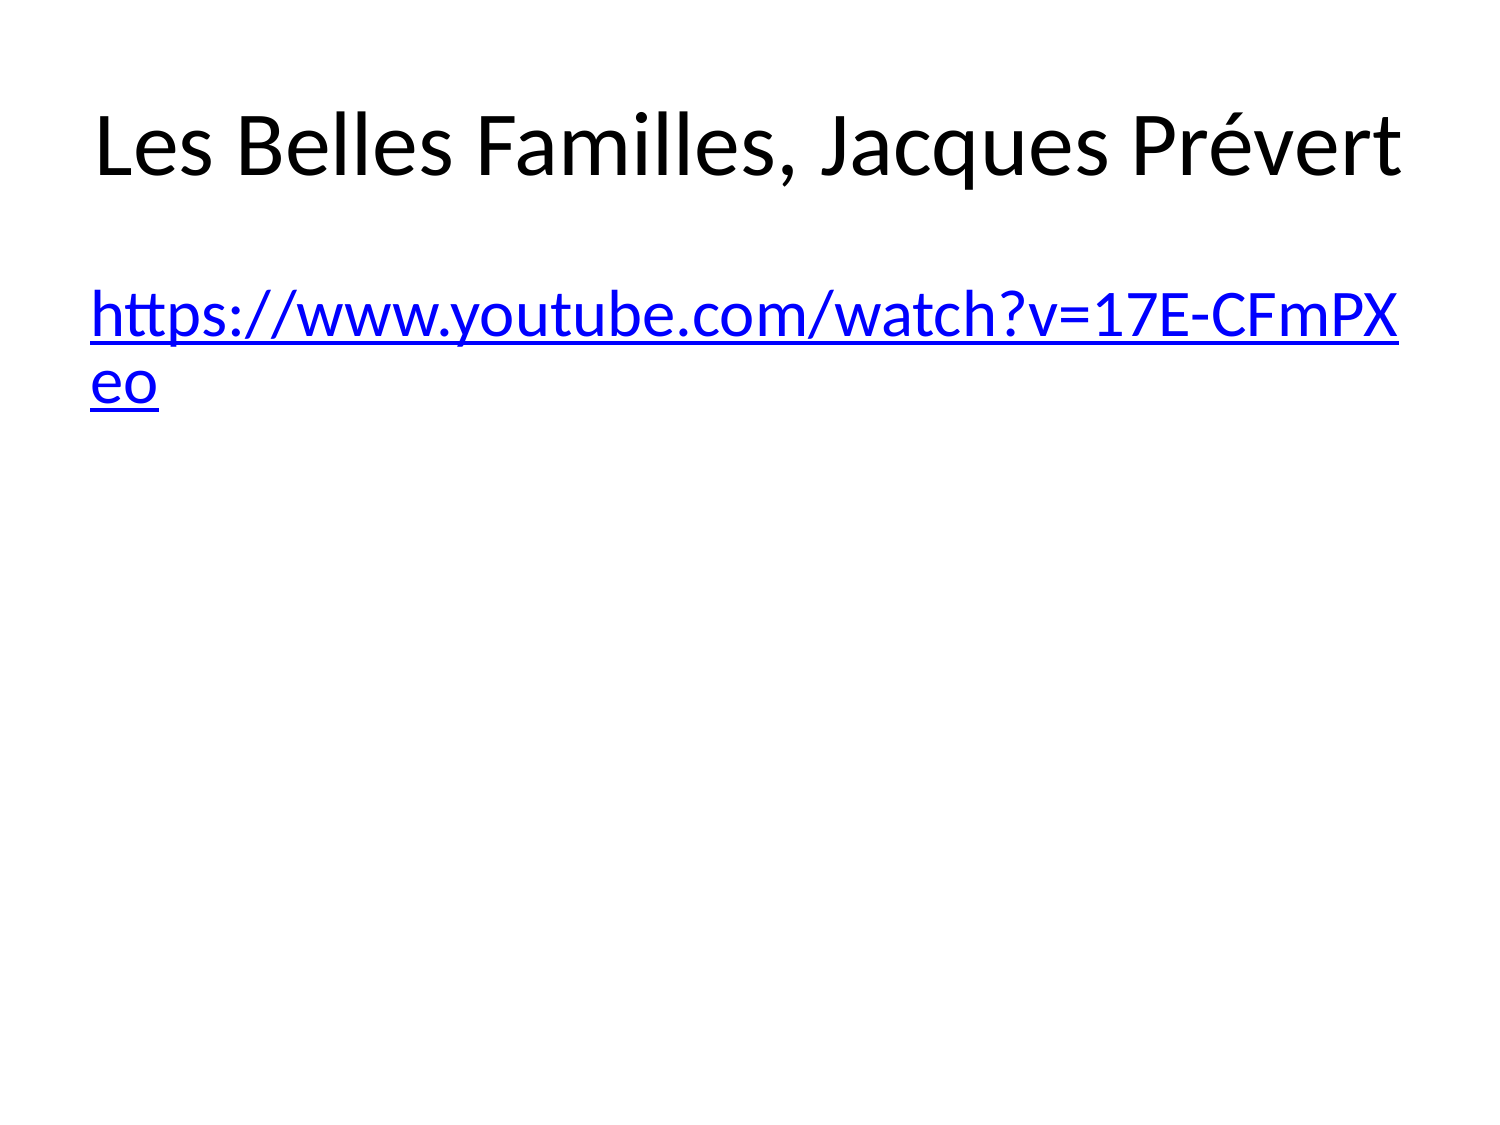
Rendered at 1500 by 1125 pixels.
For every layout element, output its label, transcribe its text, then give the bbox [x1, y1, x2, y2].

list https://www.youtube.com/watch?v=17E-CFmPXeo [75, 262, 1425, 1005]
title Les Belles Familles, Jacques Prévert [75, 45, 1425, 233]
